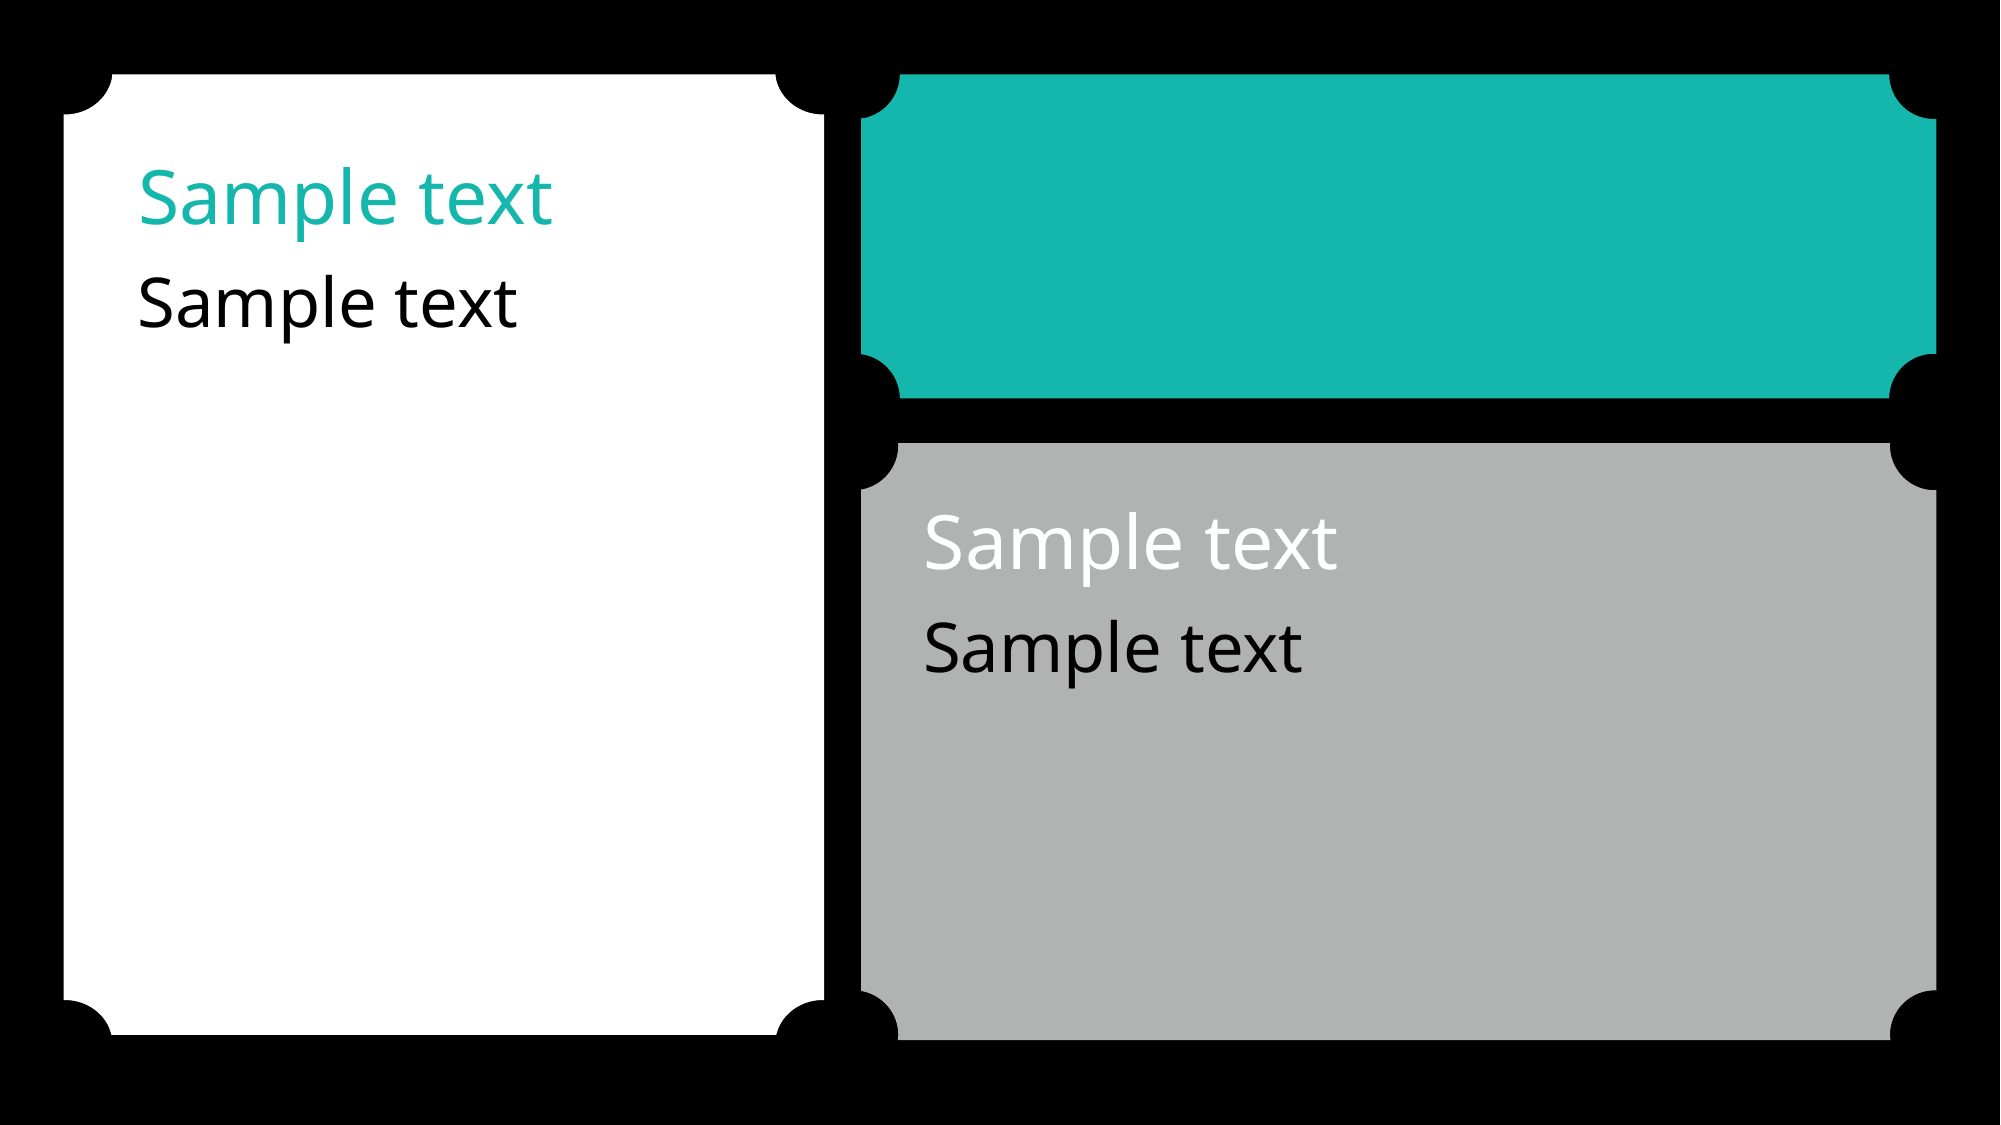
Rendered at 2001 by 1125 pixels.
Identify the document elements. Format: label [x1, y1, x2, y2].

text_box [860, 442, 1937, 1041]
text_box [63, 73, 825, 1036]
text_box [859, 72, 1938, 401]
